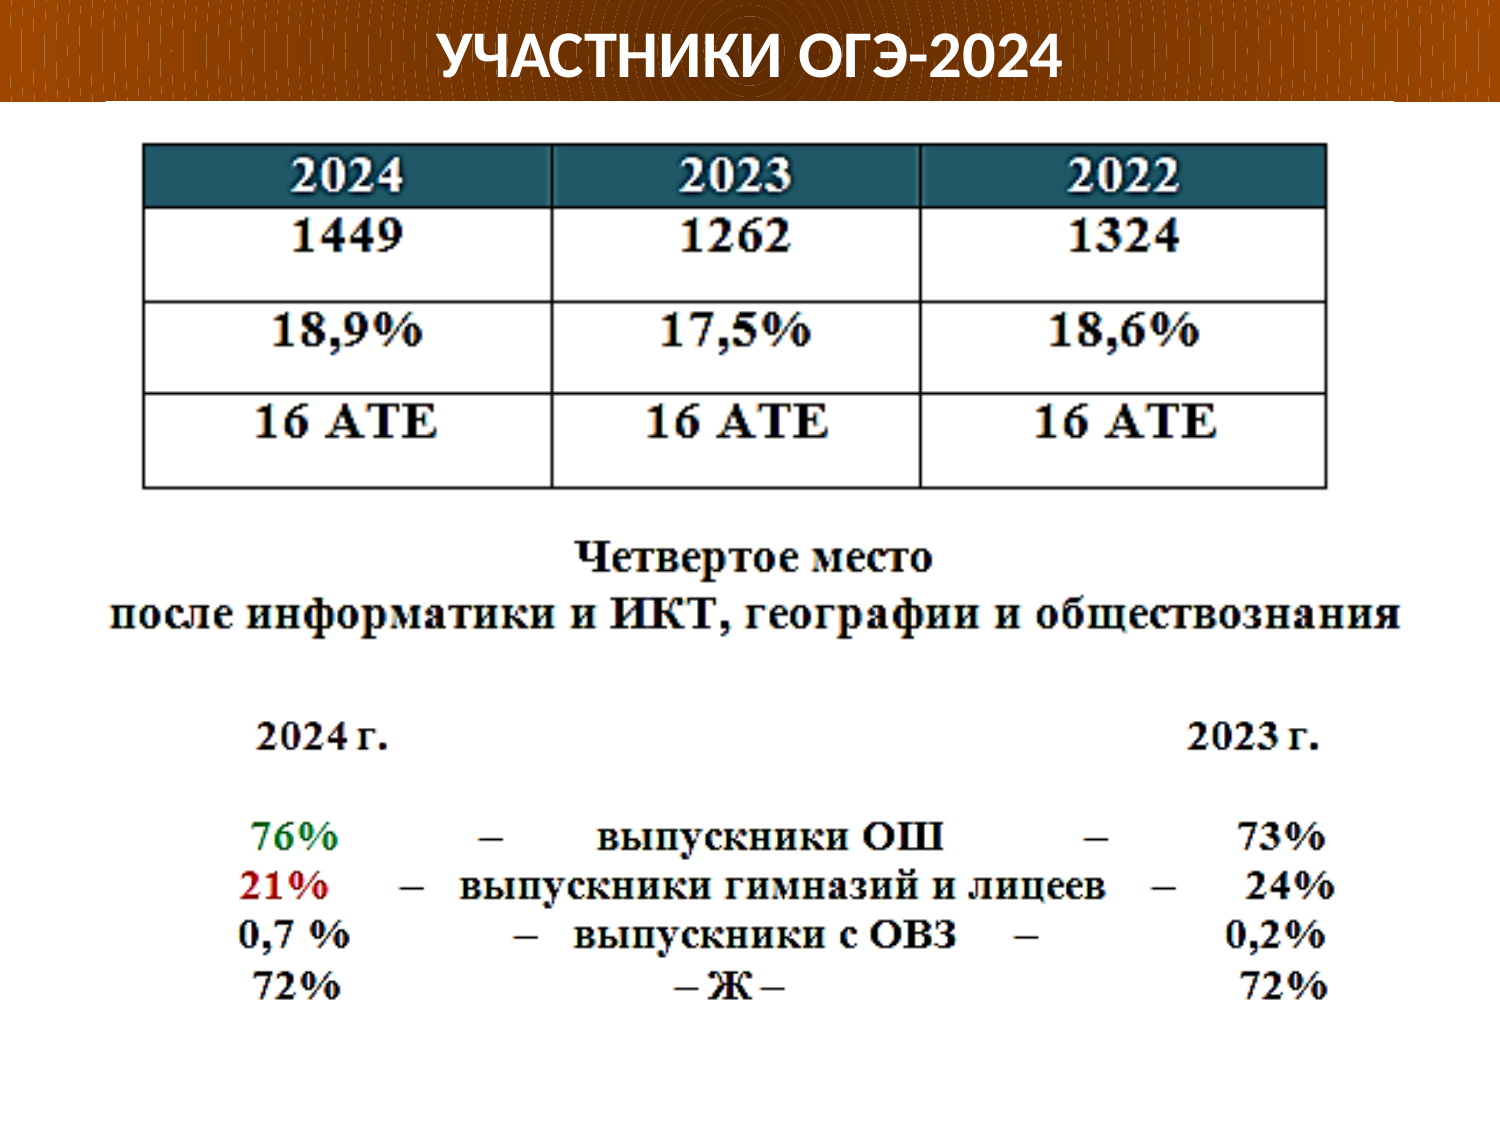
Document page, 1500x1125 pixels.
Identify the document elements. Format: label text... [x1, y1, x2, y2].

picture [65, 101, 1435, 674]
picture [194, 692, 1365, 1028]
title УЧАСТНИКИ ОГЭ-2024 [0, 0, 1500, 102]
